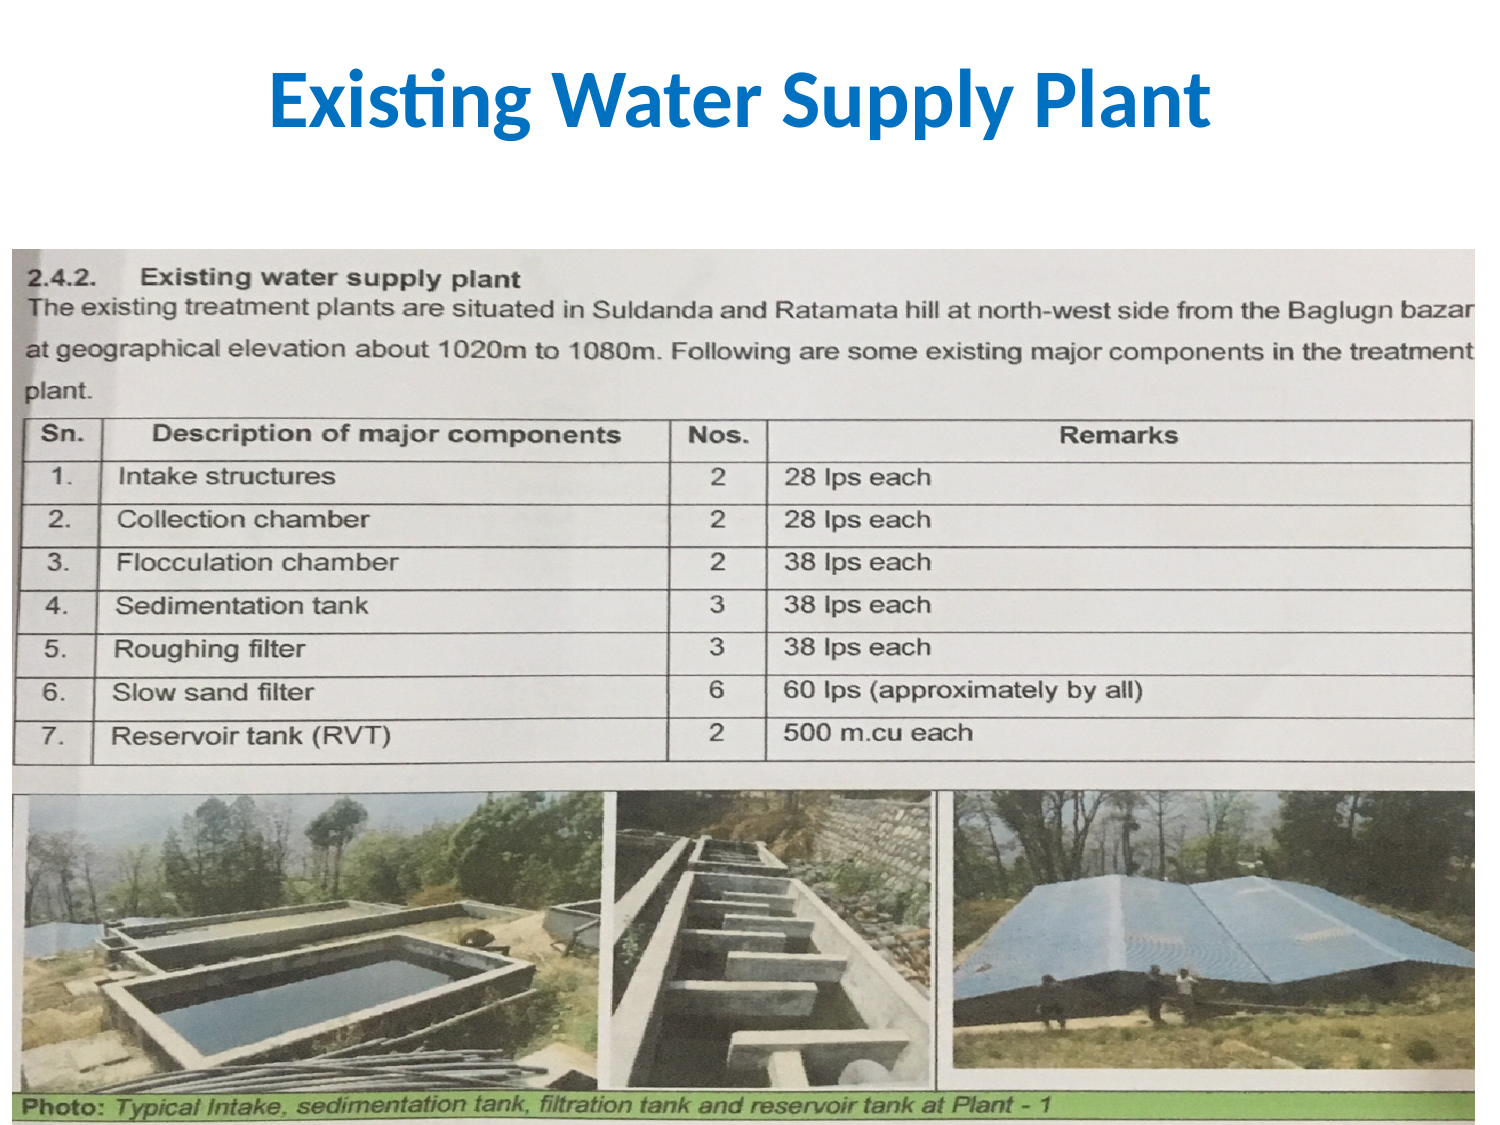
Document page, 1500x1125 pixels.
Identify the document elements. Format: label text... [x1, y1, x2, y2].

title Existing Water Supply Plant [75, 0, 1425, 188]
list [12, 249, 1476, 1125]
